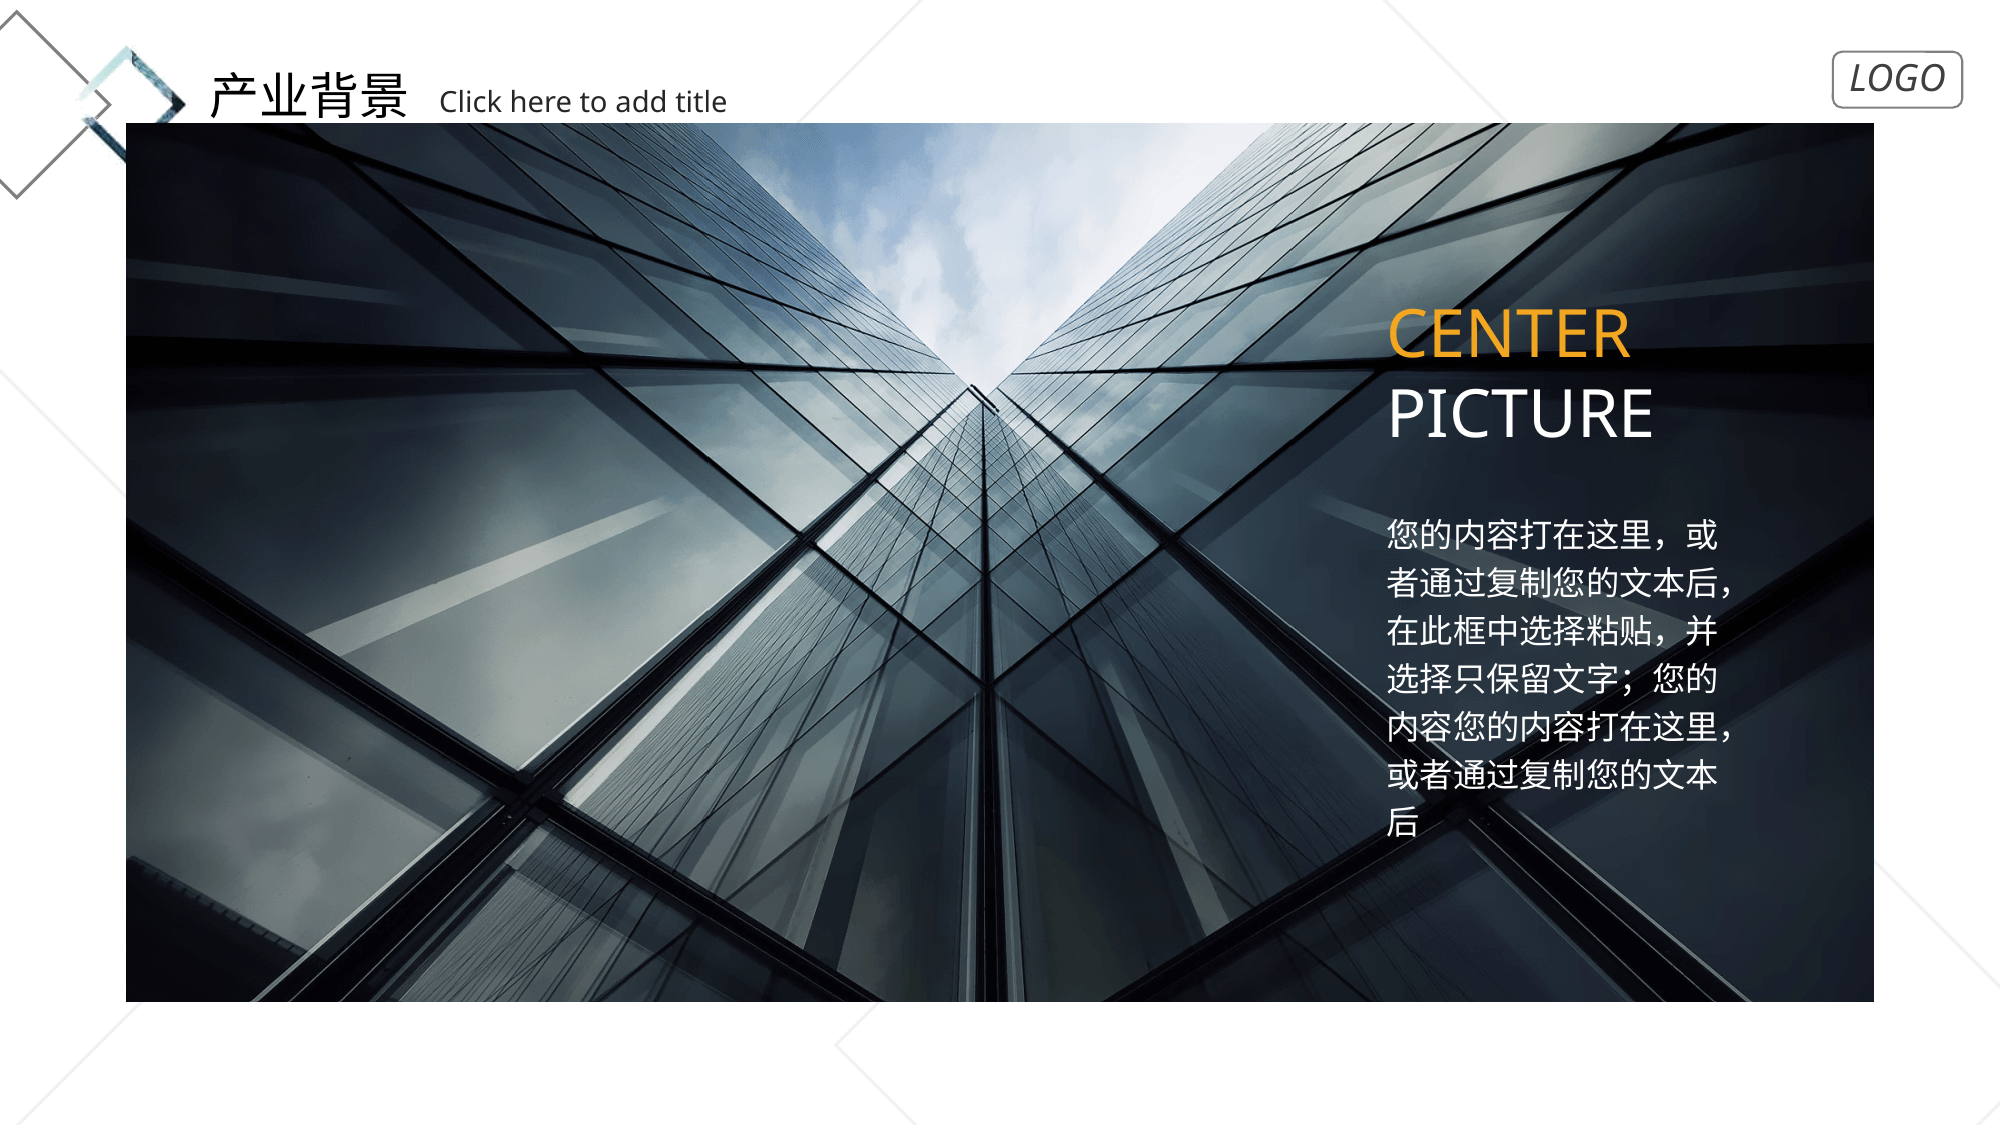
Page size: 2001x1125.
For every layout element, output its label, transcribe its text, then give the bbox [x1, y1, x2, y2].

text_box 产业背景 [114, 56, 425, 132]
text_box Click here to add title [424, 68, 744, 123]
picture [64, 44, 1874, 1002]
